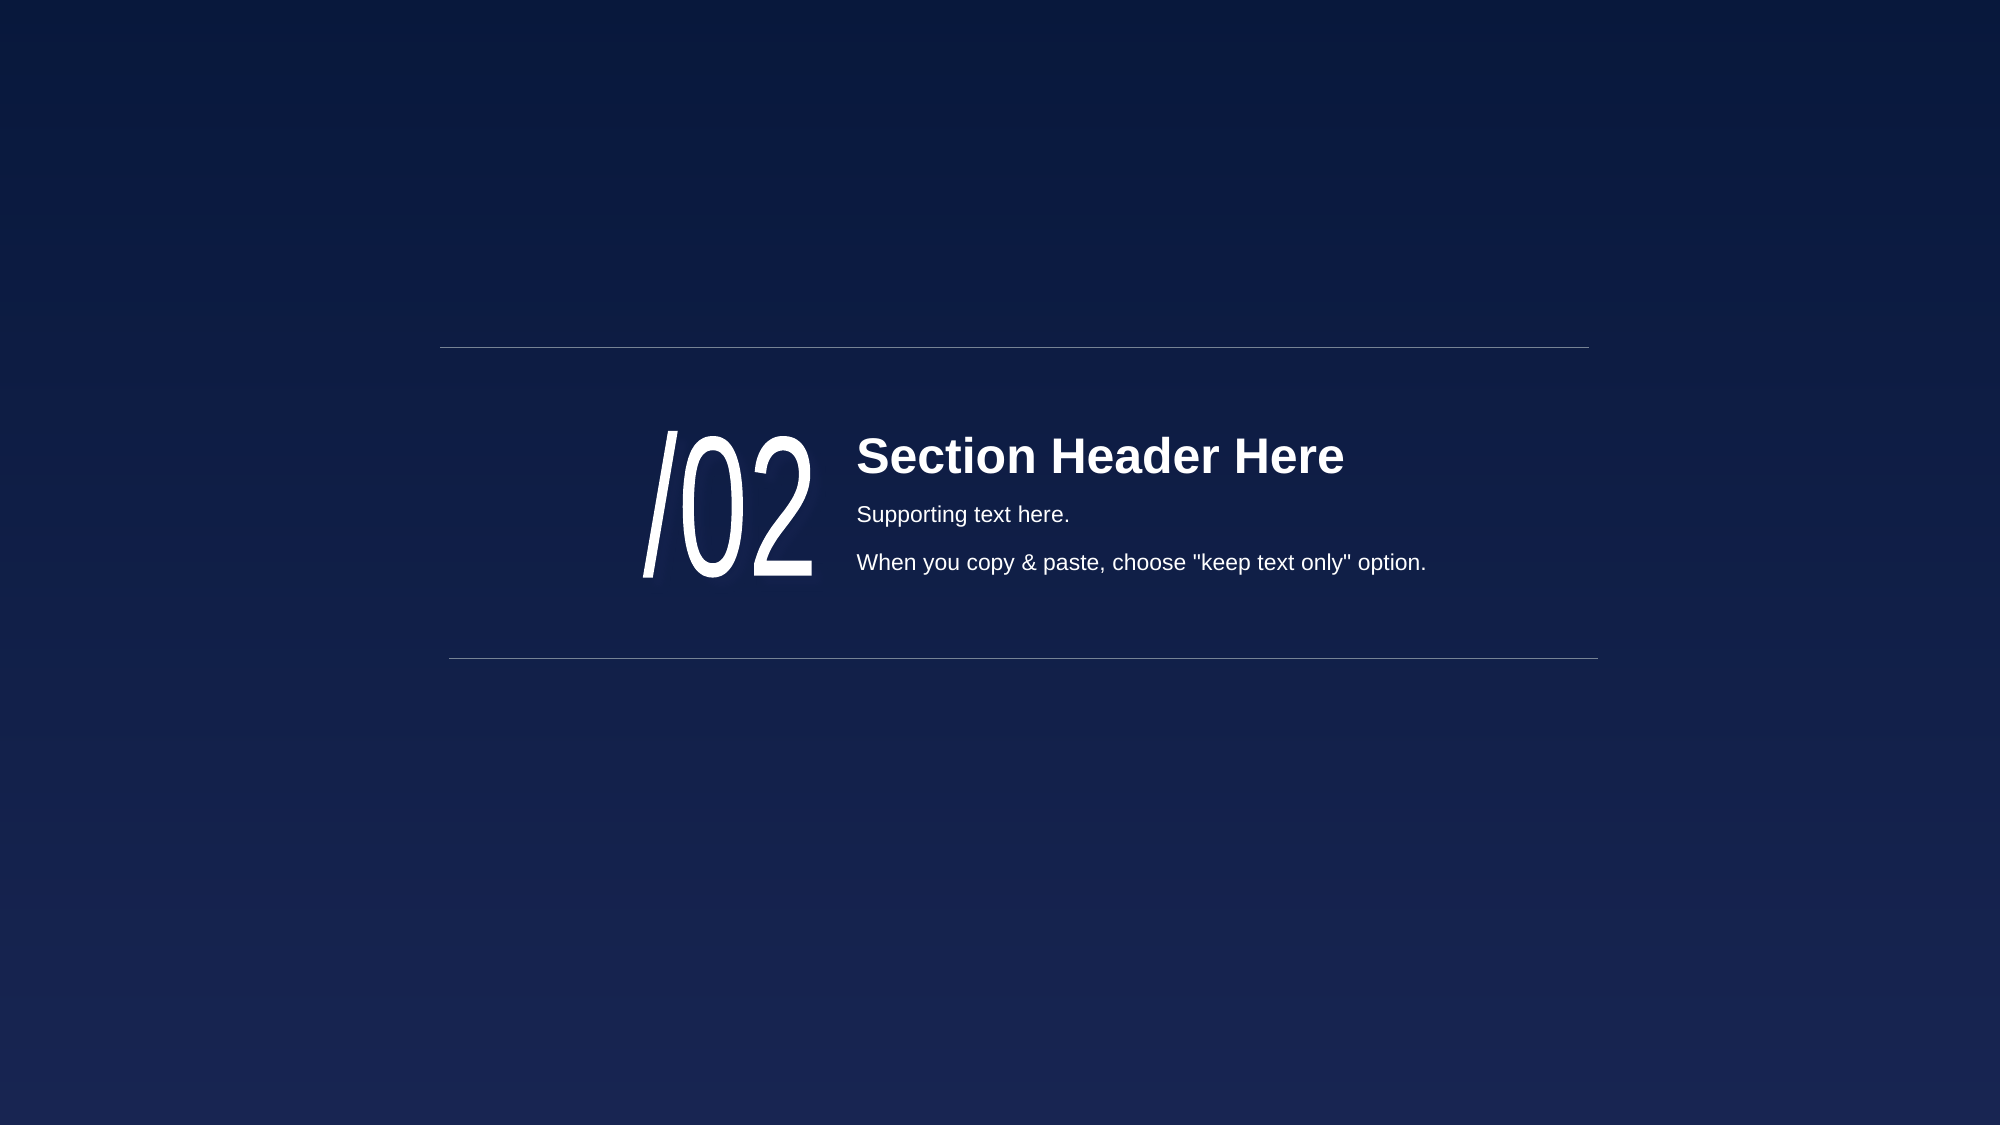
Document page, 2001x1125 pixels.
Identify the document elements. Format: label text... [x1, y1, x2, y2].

title Section Header Here [841, 344, 1731, 491]
list Supporting text here. When you copy & paste, choose "keep text only" option. [841, 491, 1731, 659]
